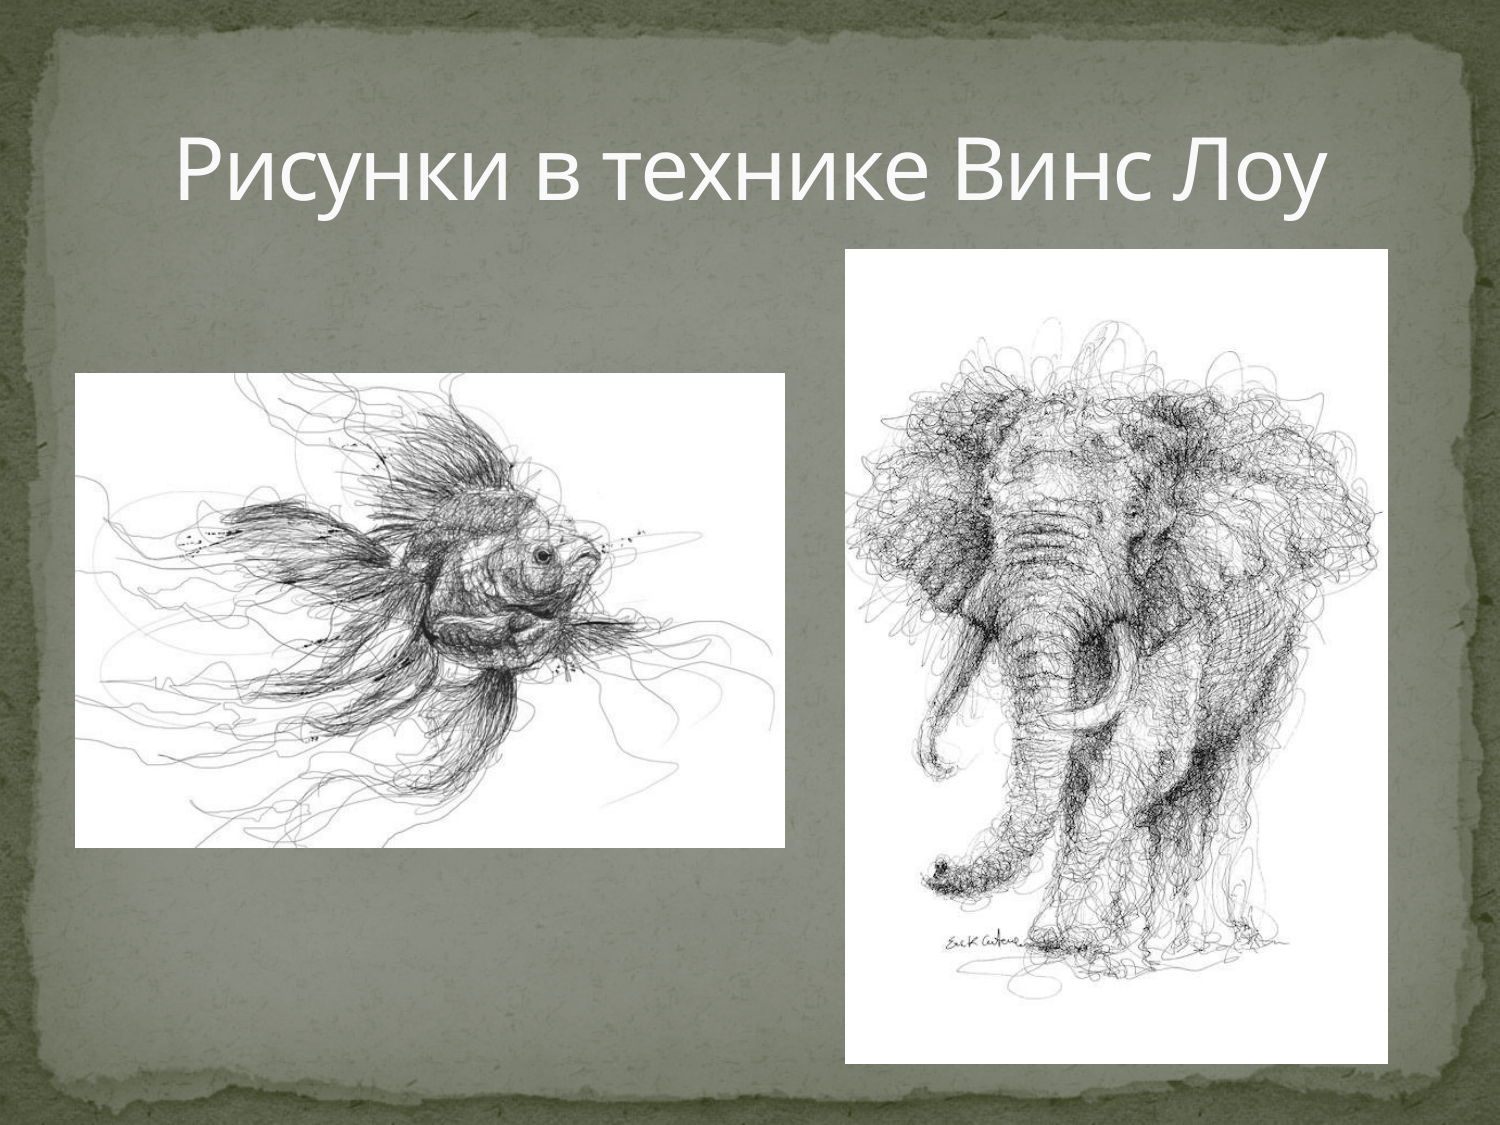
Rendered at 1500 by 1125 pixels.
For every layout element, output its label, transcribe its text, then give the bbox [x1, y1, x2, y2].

title Рисунки в технике Винс Лоу [74, 24, 1425, 225]
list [77, 376, 783, 847]
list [848, 252, 1386, 1063]
